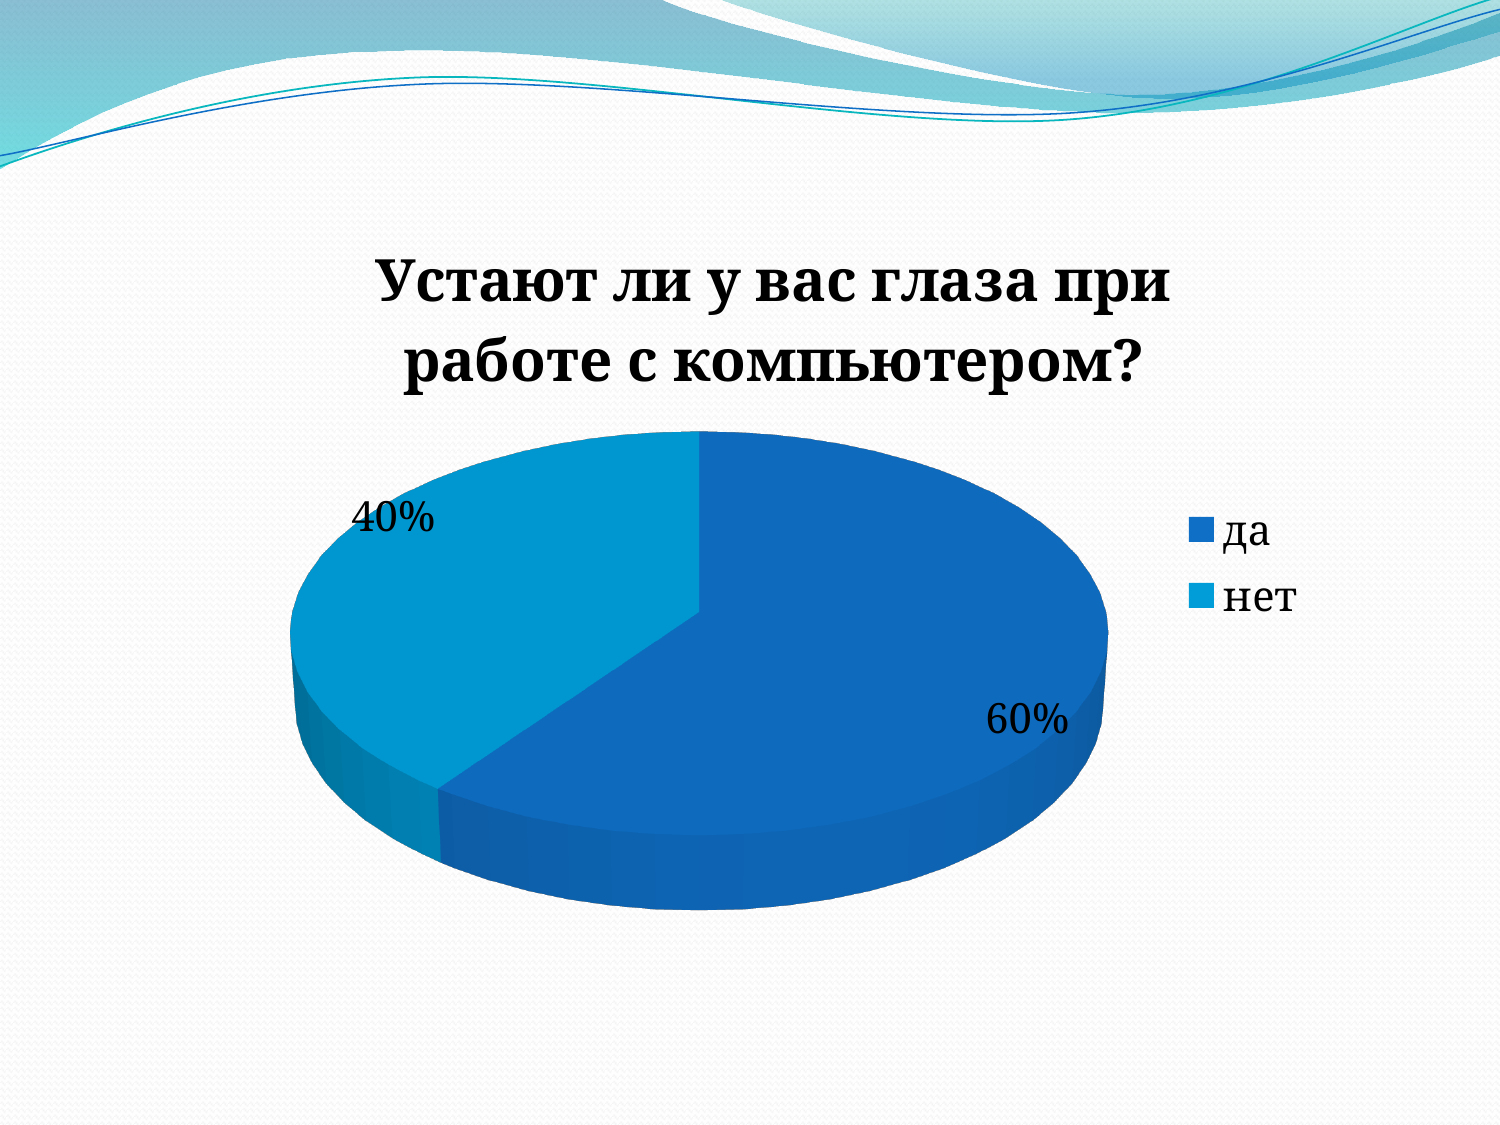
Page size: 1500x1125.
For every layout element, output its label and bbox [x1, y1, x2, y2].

chart [222, 198, 1325, 926]
